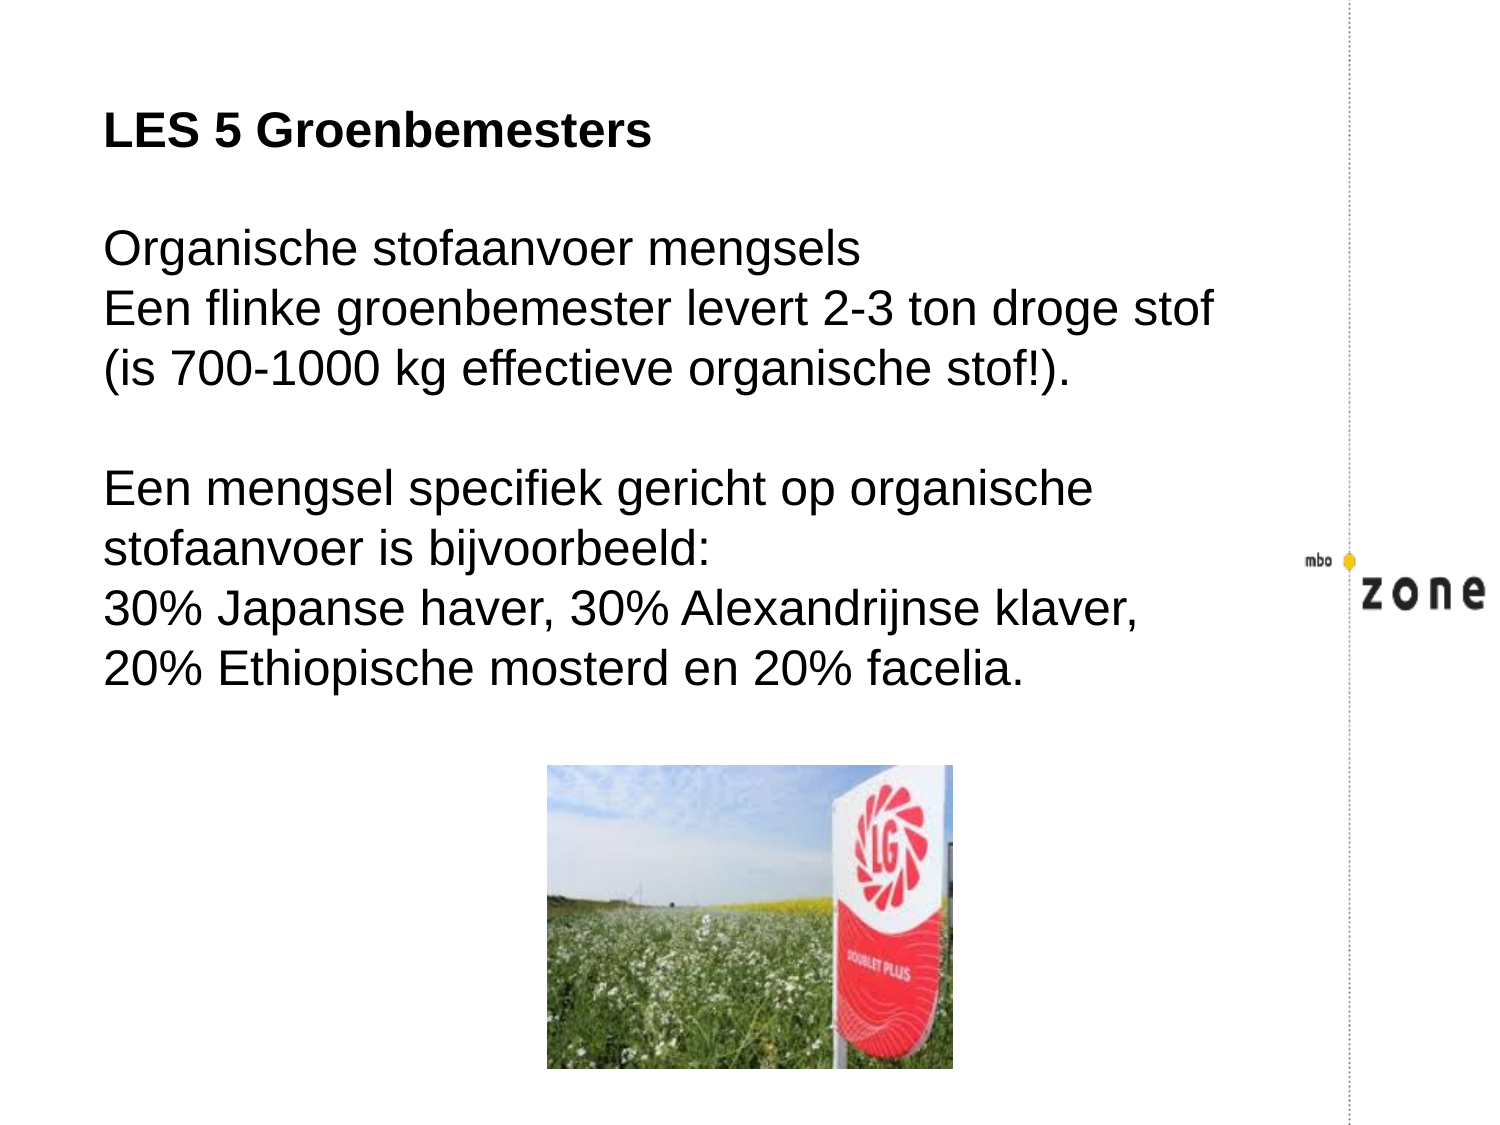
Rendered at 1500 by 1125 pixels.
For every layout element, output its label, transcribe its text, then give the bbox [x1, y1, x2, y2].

text_box Organische stofaanvoer mengsels Een flinke groenbemester levert 2-3 ton droge stof (is 700-1000 kg effectieve organische stof!). Een mengsel specifiek gericht op organische stofaanvoer is bijvoorbeeld: 30% Japanse haver, 30% Alexandrijnse klaver, 20% Ethiopische mosterd en 20% facelia. [88, 208, 1247, 703]
text_box LES 5 Groenbemesters [88, 89, 1187, 165]
picture [1197, 0, 1500, 1125]
picture [547, 765, 953, 1069]
